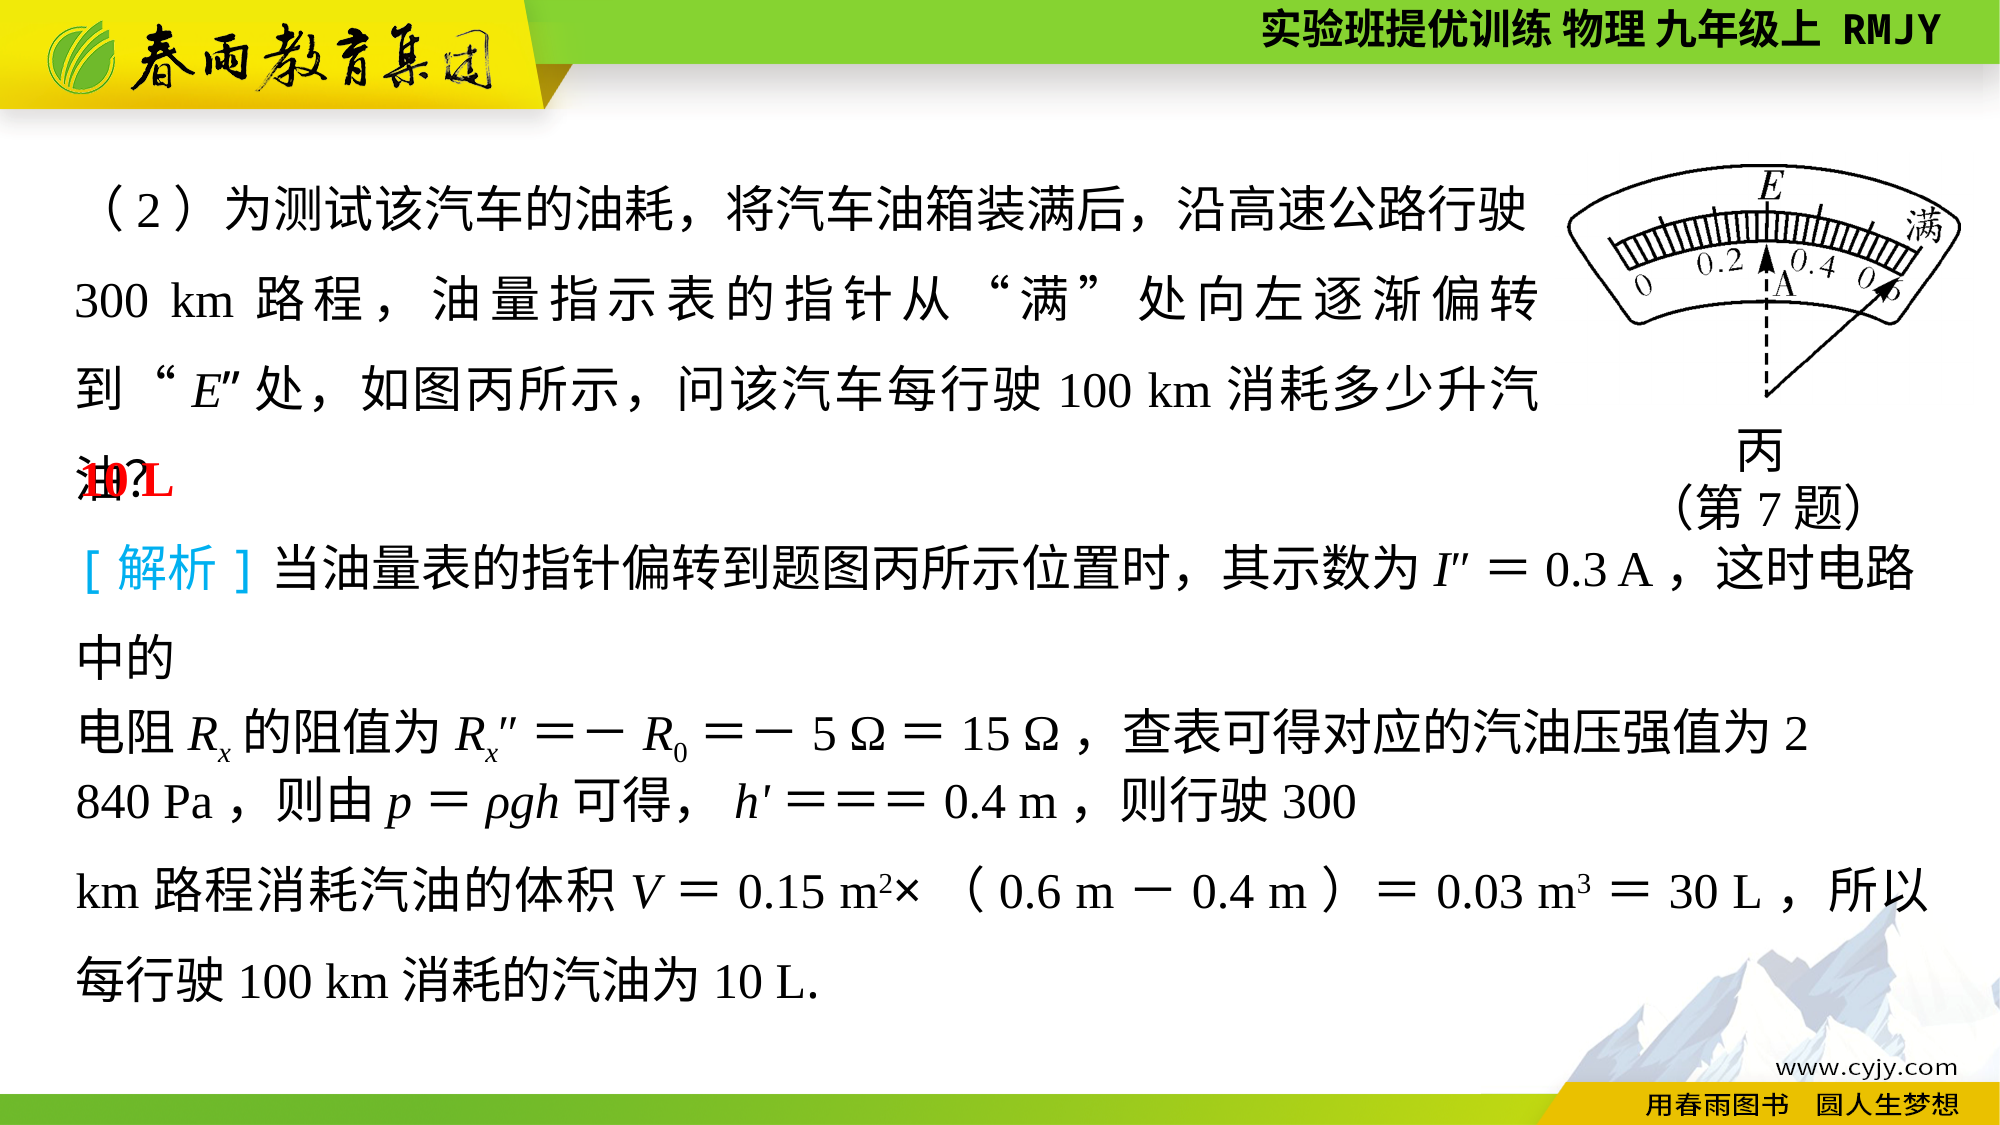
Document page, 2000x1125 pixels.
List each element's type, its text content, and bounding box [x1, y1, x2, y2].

picture [0, 0, 2000, 1125]
list （2）为测试该汽车的油耗，将汽车油箱装满后，沿高速公路行驶300 km路程，油量指示表的指针从“满”处向左逐渐偏转到“E”处，如图丙所示，问该汽车每行驶100 km消耗多少升汽油？ [59, 140, 1555, 511]
text_box 丙 [1720, 414, 1801, 469]
text_box （第7题） [1630, 469, 1909, 545]
text_box 10 L [64, 408, 190, 514]
